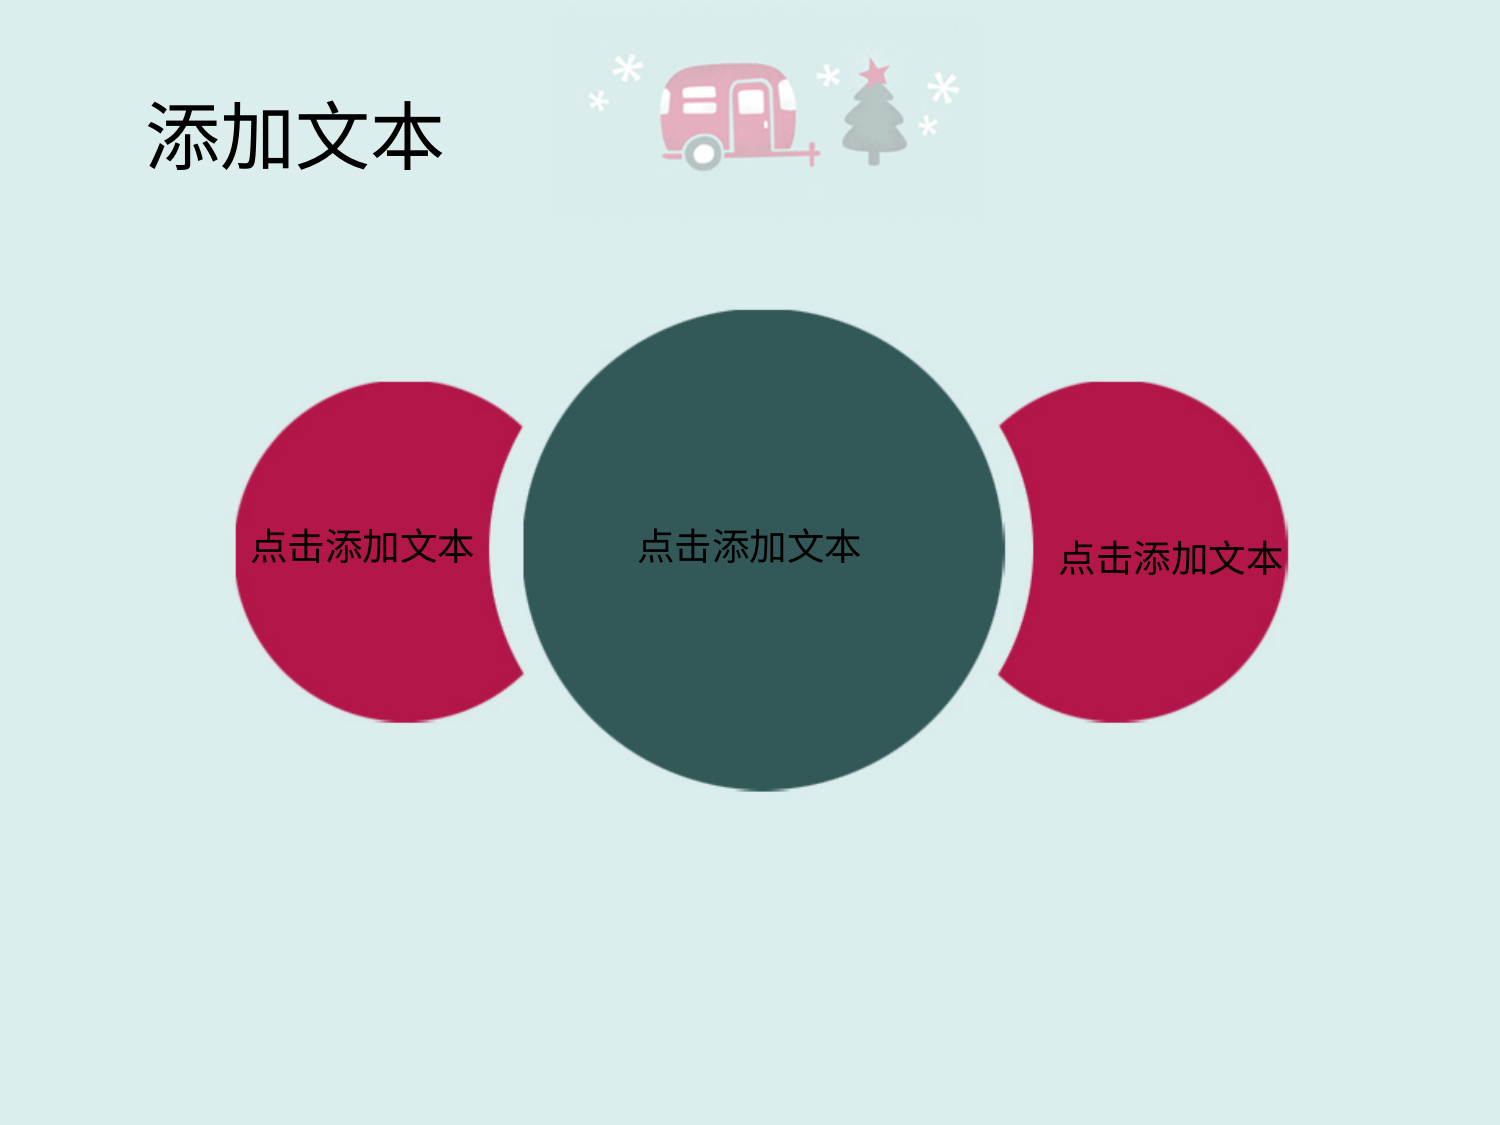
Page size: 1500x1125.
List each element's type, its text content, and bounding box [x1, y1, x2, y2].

text_box 添加文本 [130, 81, 461, 187]
text_box 点击添加文本 [622, 515, 878, 576]
picture [0, 0, 1500, 1125]
text_box 点击添加文本 [235, 515, 491, 576]
text_box 点击添加文本 [1044, 527, 1299, 588]
